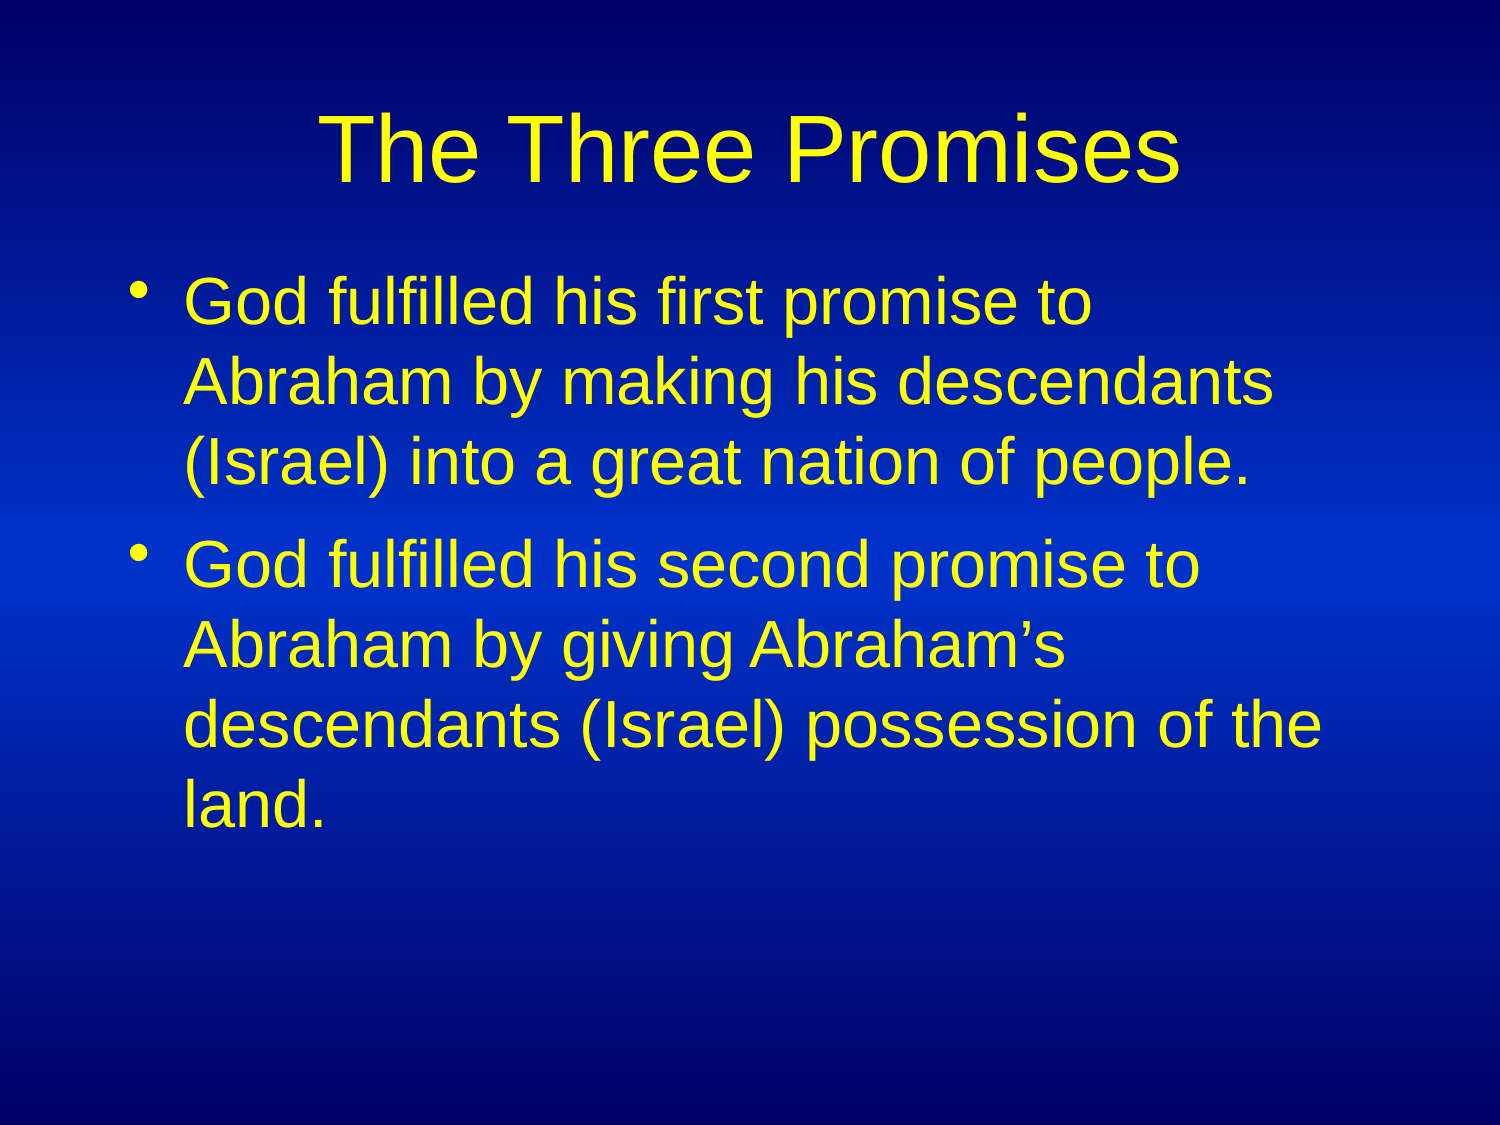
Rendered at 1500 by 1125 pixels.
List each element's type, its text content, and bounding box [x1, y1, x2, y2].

title The Three Promises [37, 50, 1463, 238]
list God fulfilled his first promise to Abraham by making his descendants (Israel) into a great nation of people. God fulfilled his second promise to Abraham by giving Abraham’s descendants (Israel) possession of the land. [112, 249, 1388, 1088]
